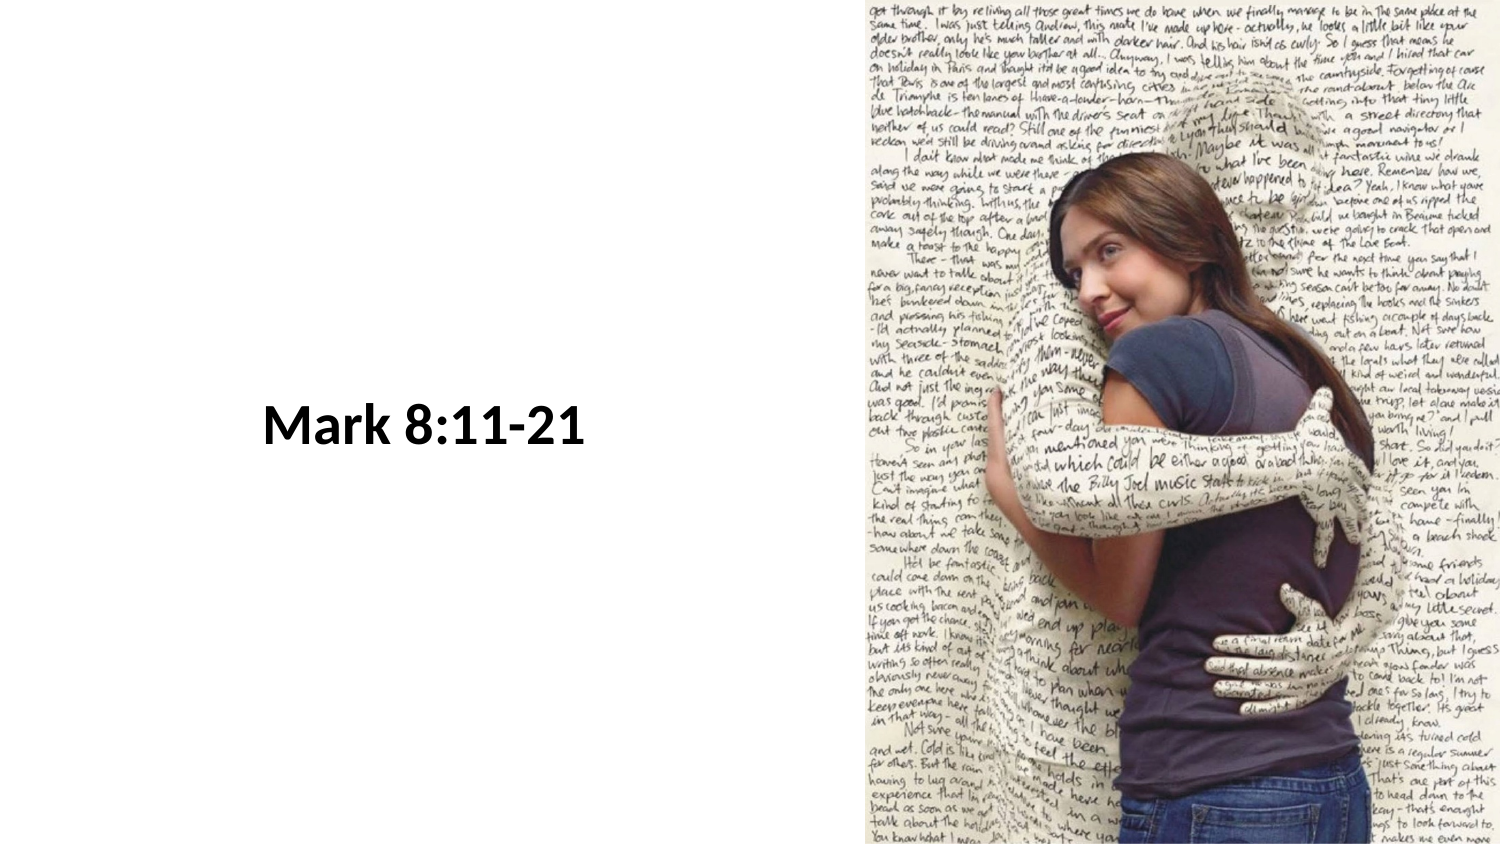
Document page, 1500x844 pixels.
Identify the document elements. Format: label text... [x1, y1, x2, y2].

picture [864, 0, 1500, 844]
text_box Mark 8:11-21 [41, 378, 821, 464]
